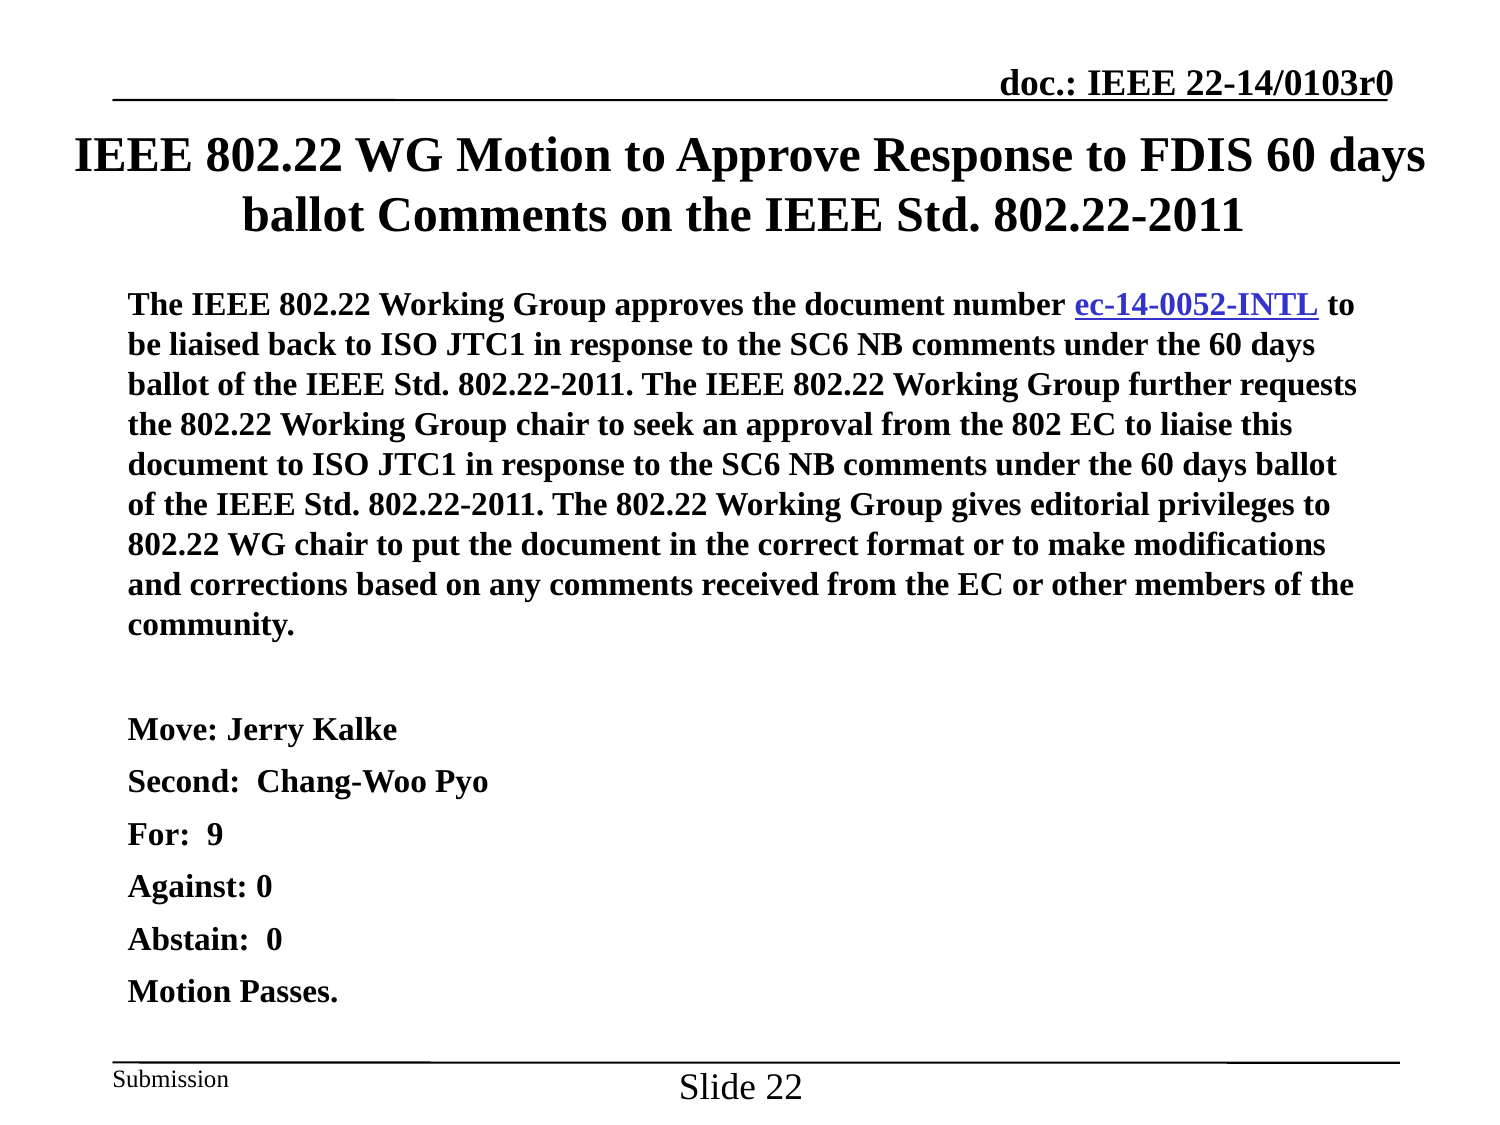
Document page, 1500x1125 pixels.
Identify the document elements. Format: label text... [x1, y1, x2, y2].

slide_number Slide 22 [662, 1061, 820, 1113]
title IEEE 802.22 WG Motion to Approve Response to FDIS 60 days ballot Comments on the IEEE Std. 802.22-2011 [49, 112, 1451, 251]
list The IEEE 802.22 Working Group approves the document number ec-14-0052-INTL to be liaised back to ISO JTC1 in response to the SC6 NB comments under the 60 days ballot of the IEEE Std. 802.22-2011. The IEEE 802.22 Working Group further requests the 802.22 Working Group chair to seek an approval from the 802 EC to liaise this document to ISO JTC1 in response to the SC6 NB comments under the 60 days ballot of the IEEE Std. 802.22-2011. The 802.22 Working Group gives editorial privileges to 802.22 WG chair to put the document in the correct format or to make modifications and corrections based on any comments received from the EC or other members of the community. Move: Jerry Kalke Second: Chang-Woo Pyo For: 9 Against: 0 Abstain: 0 Motion Passes. [112, 274, 1388, 1013]
